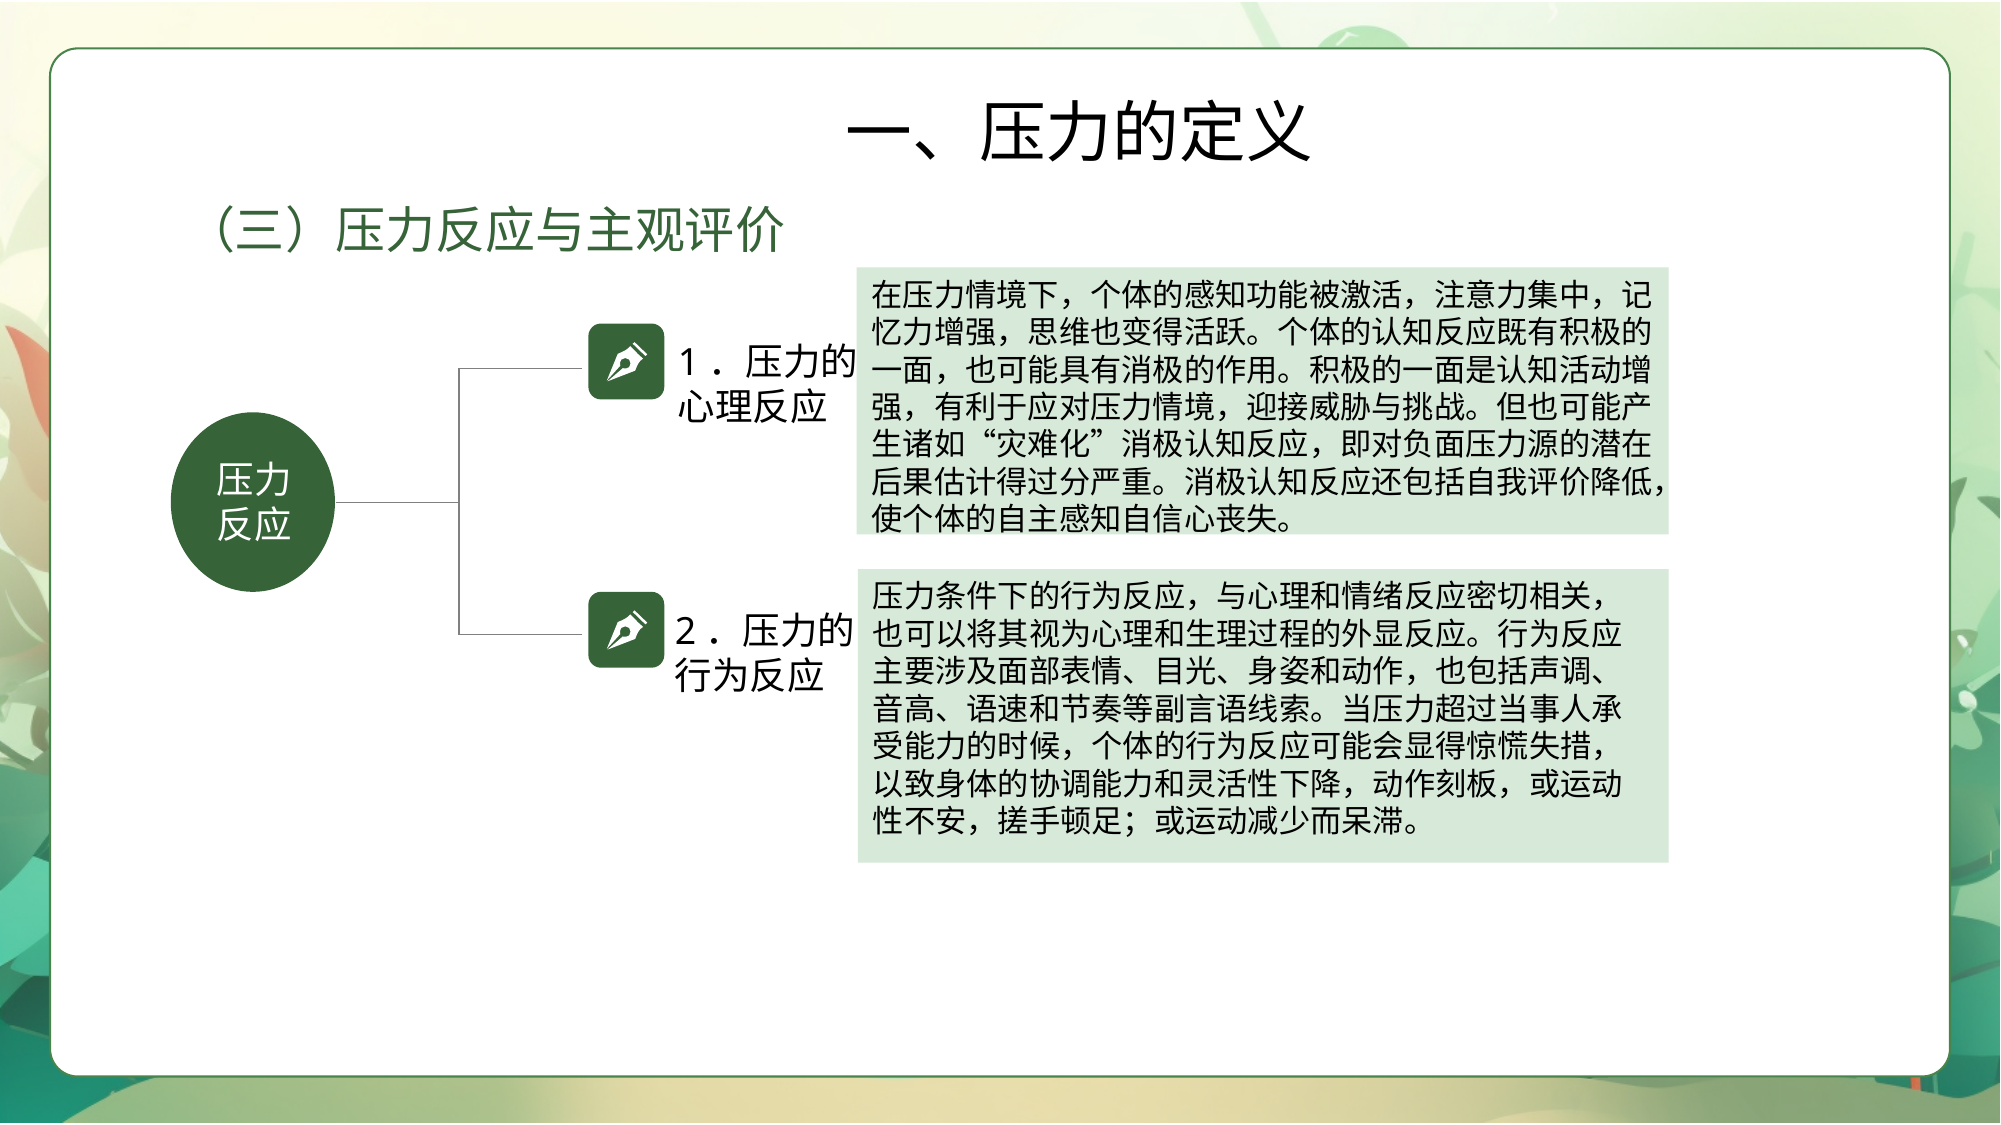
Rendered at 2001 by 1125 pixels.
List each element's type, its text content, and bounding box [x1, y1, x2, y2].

text_box 1．压力的心理反应 [663, 330, 856, 435]
text_box 在压力情境下，个体的感知功能被激活，注意力集中，记忆力增强，思维也变得活跃。个体的认知反应既有积极的一面，也可能具有消极的作用。积极的一面是认知活动增强，有利于应对压力情境，迎接威胁与挑战。但也可能产生诸如“灾难化”消极认知反应，即对负面压力源的潜在后果估计得过分严重。消极认知反应还包括自我评价降低，使个体的自主感知自信心丧失。 [856, 267, 1669, 535]
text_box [588, 591, 665, 668]
picture [0, 2, 2000, 1123]
text_box [169, 411, 321, 593]
text_box 2．压力的行为反应 [659, 599, 857, 705]
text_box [335, 368, 583, 635]
text_box 一、压力的定义 [459, 82, 1700, 176]
text_box （三）压力反应与主观评价 [170, 176, 1844, 267]
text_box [588, 323, 665, 400]
text_box 压力条件下的行为反应，与心理和情绪反应密切相关，也可以将其视为心理和生理过程的外显反应。行为反应主要涉及面部表情、目光、身姿和动作，也包括声调、音高、语速和节奏等副言语线索。当压力超过当事人承受能力的时候，个体的行为反应可能会显得惊慌失措，以致身体的协调能力和灵活性下降，动作刻板，或运动性不安，搓手顿足；或运动减少而呆滞。 [857, 569, 1669, 863]
text_box 压力反应 [202, 449, 335, 554]
